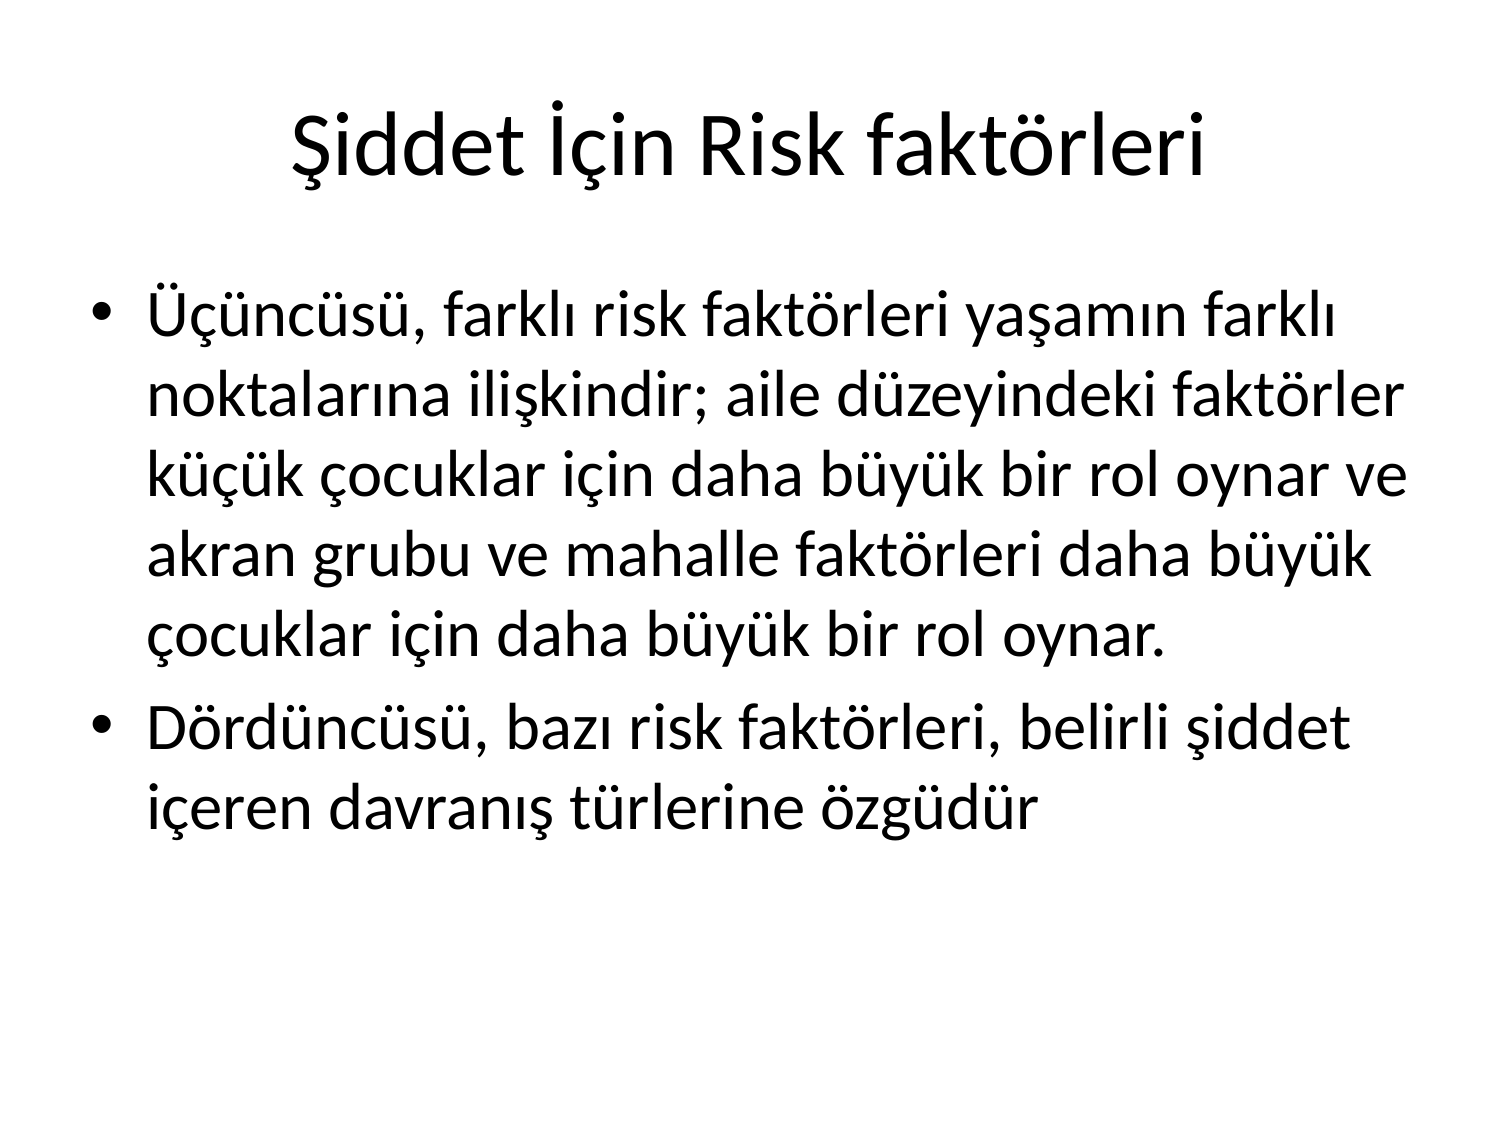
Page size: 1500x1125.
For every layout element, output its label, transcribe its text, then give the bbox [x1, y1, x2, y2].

title Şiddet İçin Risk faktörleri [75, 45, 1425, 233]
list Üçüncüsü, farklı risk faktörleri yaşamın farklı noktalarına ilişkindir; aile düzeyindeki faktörler küçük çocuklar için daha büyük bir rol oynar ve akran grubu ve mahalle faktörleri daha büyük çocuklar için daha büyük bir rol oynar. Dördüncüsü, bazı risk faktörleri, belirli şiddet içeren davranış türlerine özgüdür [75, 262, 1425, 1005]
